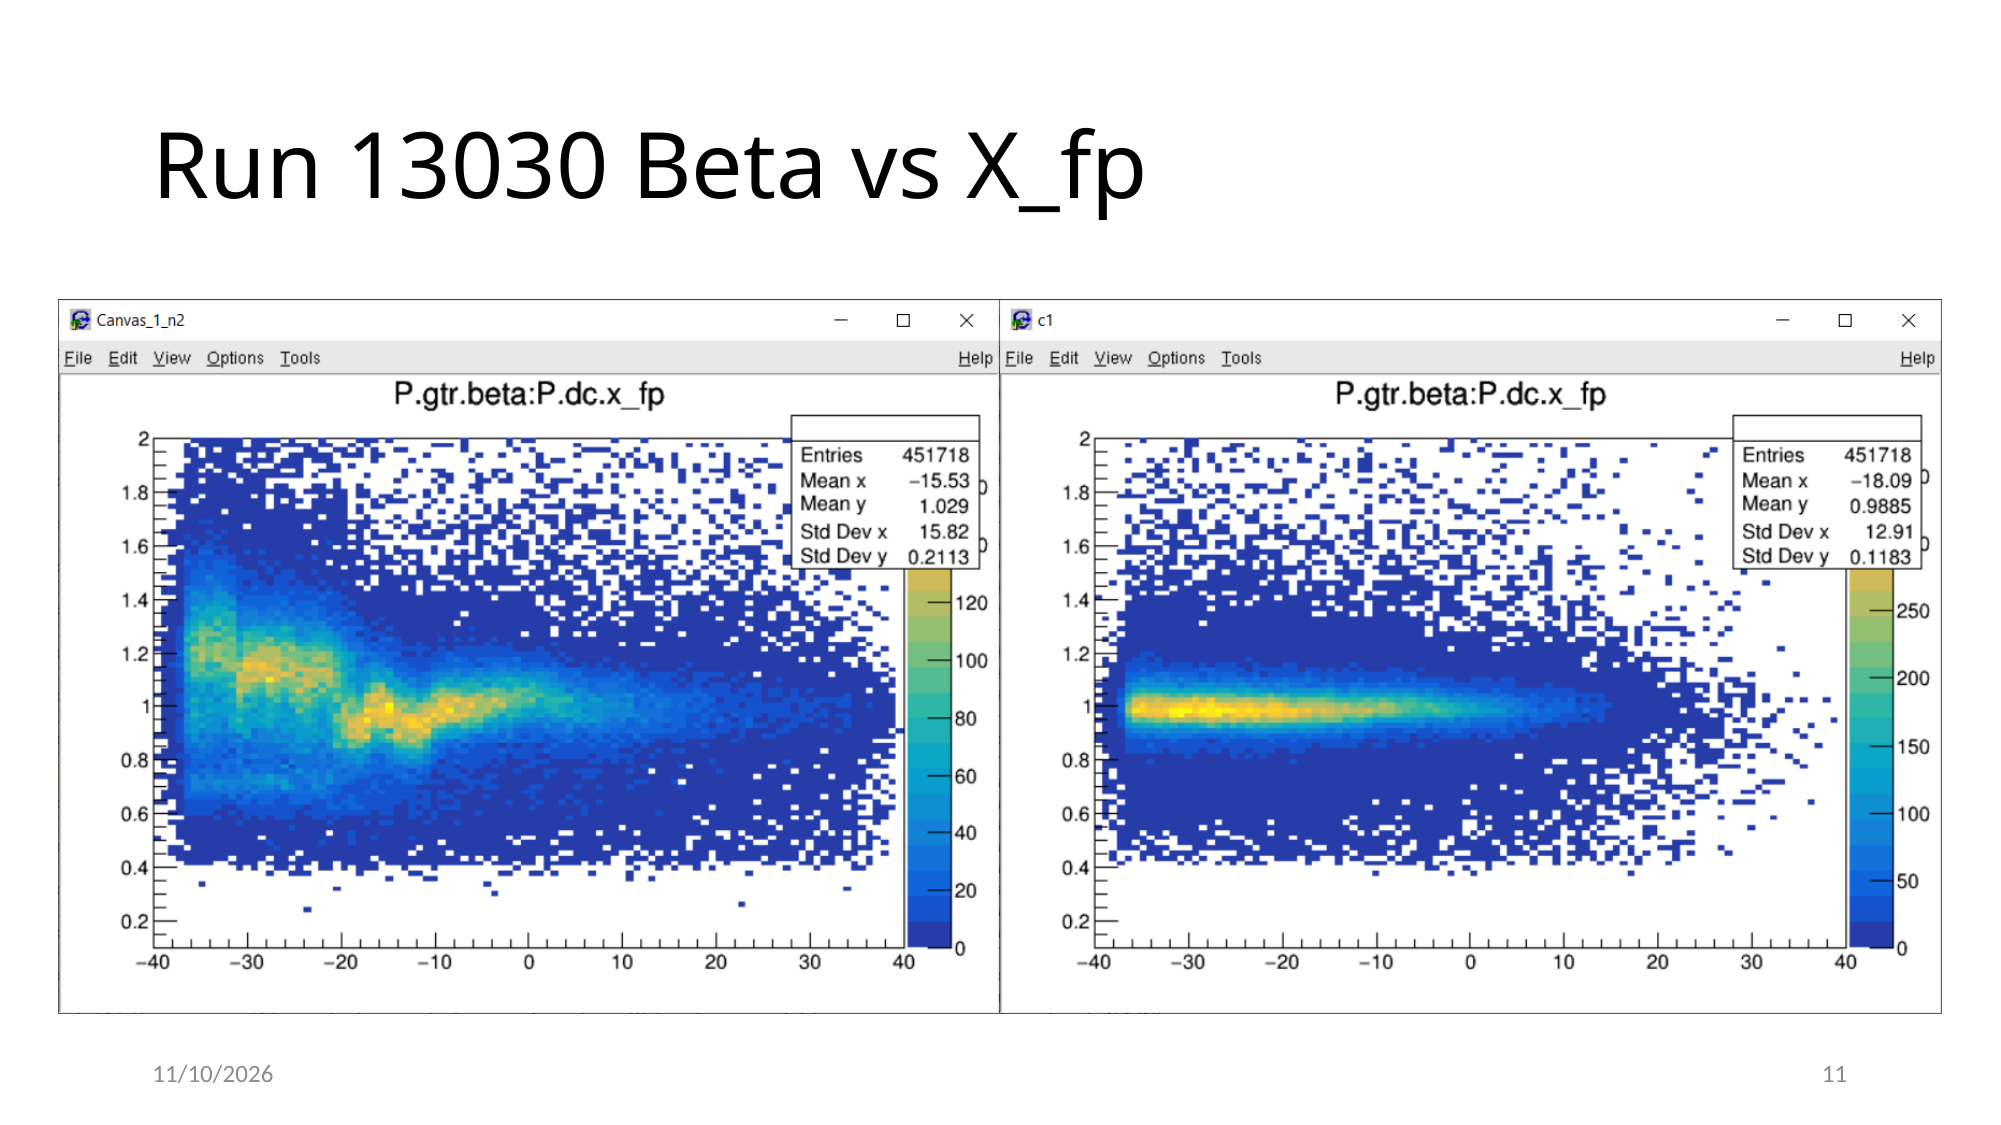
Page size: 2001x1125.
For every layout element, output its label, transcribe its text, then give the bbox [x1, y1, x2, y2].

title Run 13030 Beta vs X_fp [137, 59, 1863, 278]
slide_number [137, 1042, 588, 1103]
slide_number 11 [1412, 1042, 1863, 1103]
picture [999, 299, 1942, 1014]
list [58, 299, 999, 1014]
